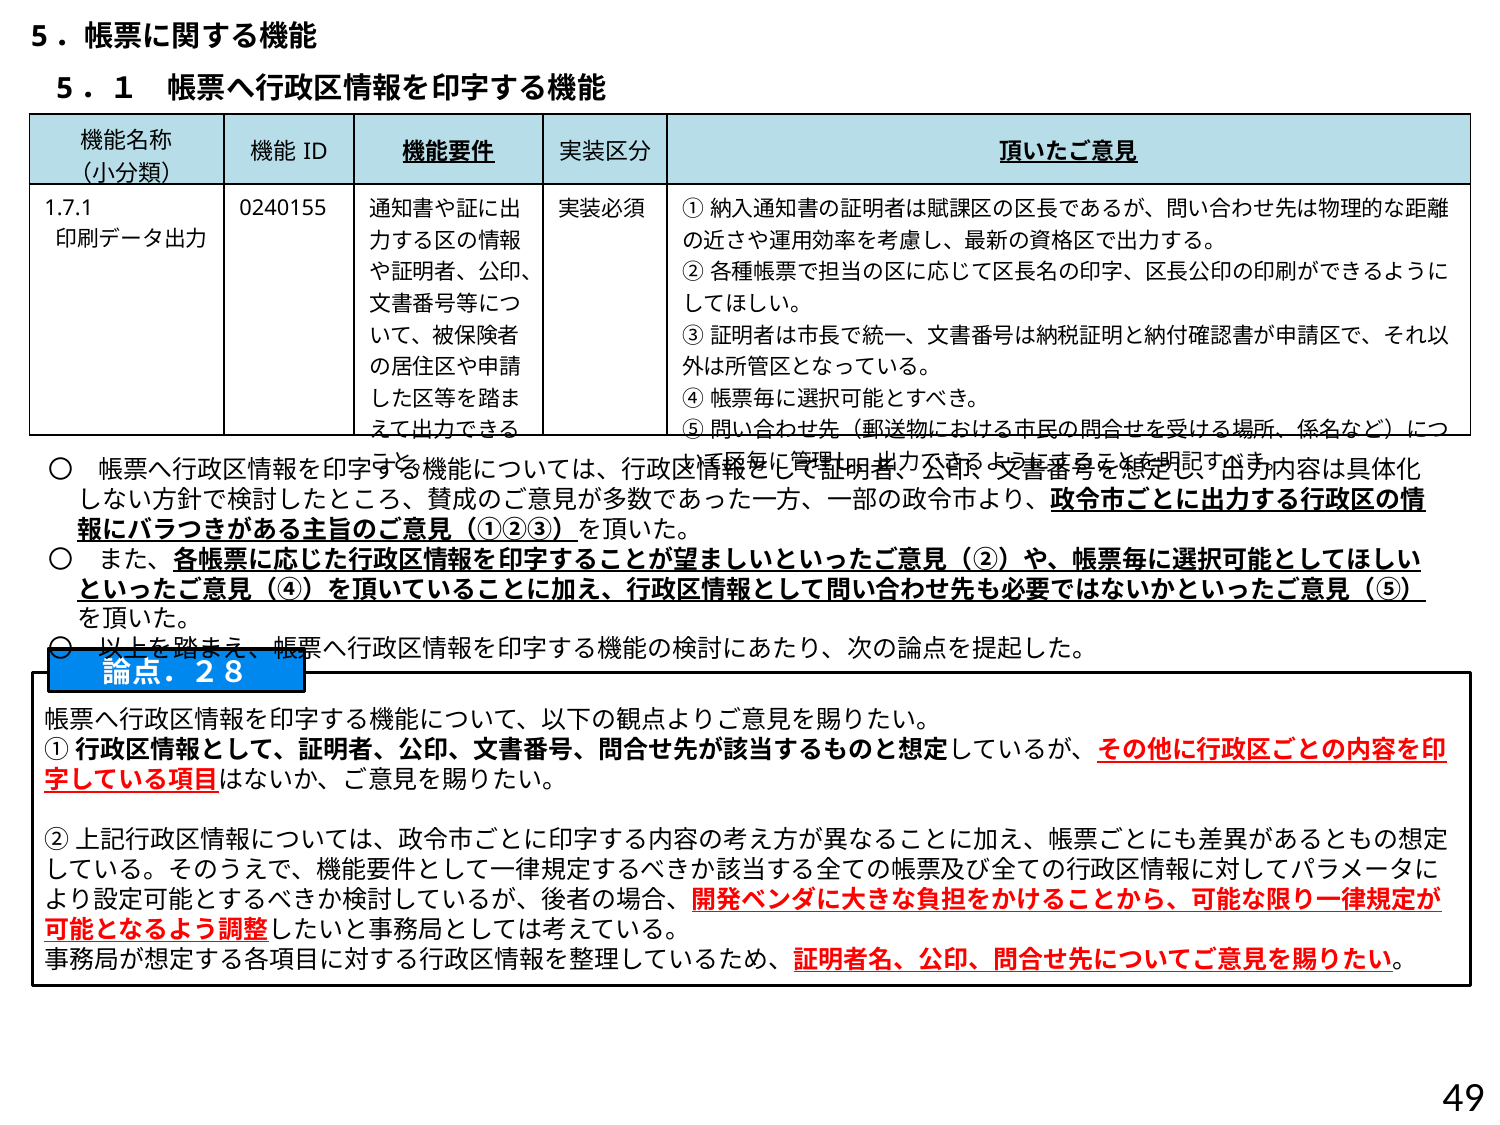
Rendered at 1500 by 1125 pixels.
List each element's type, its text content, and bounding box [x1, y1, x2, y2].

text_box 5．帳票に関する機能 [16, 2, 1440, 49]
text_box 帳票へ行政区情報を印字する機能について、以下の観点よりご意見を賜りたい。 ①行政区情報として、証明者、公印、文書番号、問合せ先が該当するものと想定しているが、その他に行政区ごとの内容を印字している項目はないか、ご意見を賜りたい。 ②上記行政区情報については、政令市ごとに印字する内容の考え方が異なることに加え、帳票ごとにも差異があるともの想定している。そのうえで、機能要件として一律規定するべきか該当する全ての帳票及び全ての行政区情報に対してパラメータにより設定可能とするべきか検討しているが、後者の場合、開発ベンダに大きな負担をかけることから、可能な限り一律規定が可能となるよう調整したいと事務局としては考えている。 事務局が想定する各項目に対する行政区情報を整理しているため、証明者名、公印、問合せ先についてご意見を賜りたい。 [32, 672, 1471, 986]
table_header 機能名称 （小分類） [30, 115, 223, 183]
table_header 実装区分 [544, 115, 666, 183]
table_cell ①納入通知書の証明者は賦課区の区長であるが、問い合わせ先は物理的な距離の近さや運用効率を考慮し、最新の資格区で出力する。 ②各種帳票で担当の区に応じて区長名の印字、区長公印の印刷ができるようにしてほしい。 ③証明者は市長で統一、文書番号は納税証明と納付確認書が申請区で、それ以外は所管区となっている。 ④帳票毎に選択可能とすべき。 ⑤問い合わせ先（郵送物における市民の問合せを受ける場所、係名など）について区毎に管理し、出力できるようにすることを明記すべき。 [668, 185, 1470, 434]
table_cell 実装必須 [544, 185, 666, 434]
table_header 頂いたご意見 [668, 115, 1470, 183]
table_header 機能ID [225, 115, 353, 183]
text_box 論点．２８ [46, 671, 306, 694]
table_header 機能要件 [355, 115, 542, 183]
table_cell 0240155 [225, 185, 353, 434]
text_box 〇 帳票へ行政区情報を印字する機能については、行政区情報として証明者、公印、文書番号を想定し、出力内容は具体化しない方針で検討したところ、賛成のご意見が多数であった一方、一部の政令市より、政令市ごとに出力する行政区の情報にバラつきがある主旨のご意見（①②③）を頂いた。 〇 また、各帳票に応じた行政区情報を印字することが望ましいといったご意見（②）や、帳票毎に選択可能としてほしいといったご意見（④）を頂いていることに加え、行政区情報として問い合わせ先も必要ではないかといったご意見（⑤）を頂いた。 〇 以上を踏まえ、帳票へ行政区情報を印字する機能の検討にあたり、次の論点を提起した。 [33, 445, 1457, 671]
table_cell 1.7.1 印刷データ出力 [30, 185, 223, 434]
table_cell 通知書や証に出力する区の情報や証明者、公印、文書番号等について、被保険者の居住区や申請した区等を踏まえて出力できること。 [355, 185, 542, 434]
text_box 5．１ 帳票へ行政区情報を印字する機能 [41, 54, 1465, 100]
slide_number 48 [1149, 1065, 1500, 1125]
